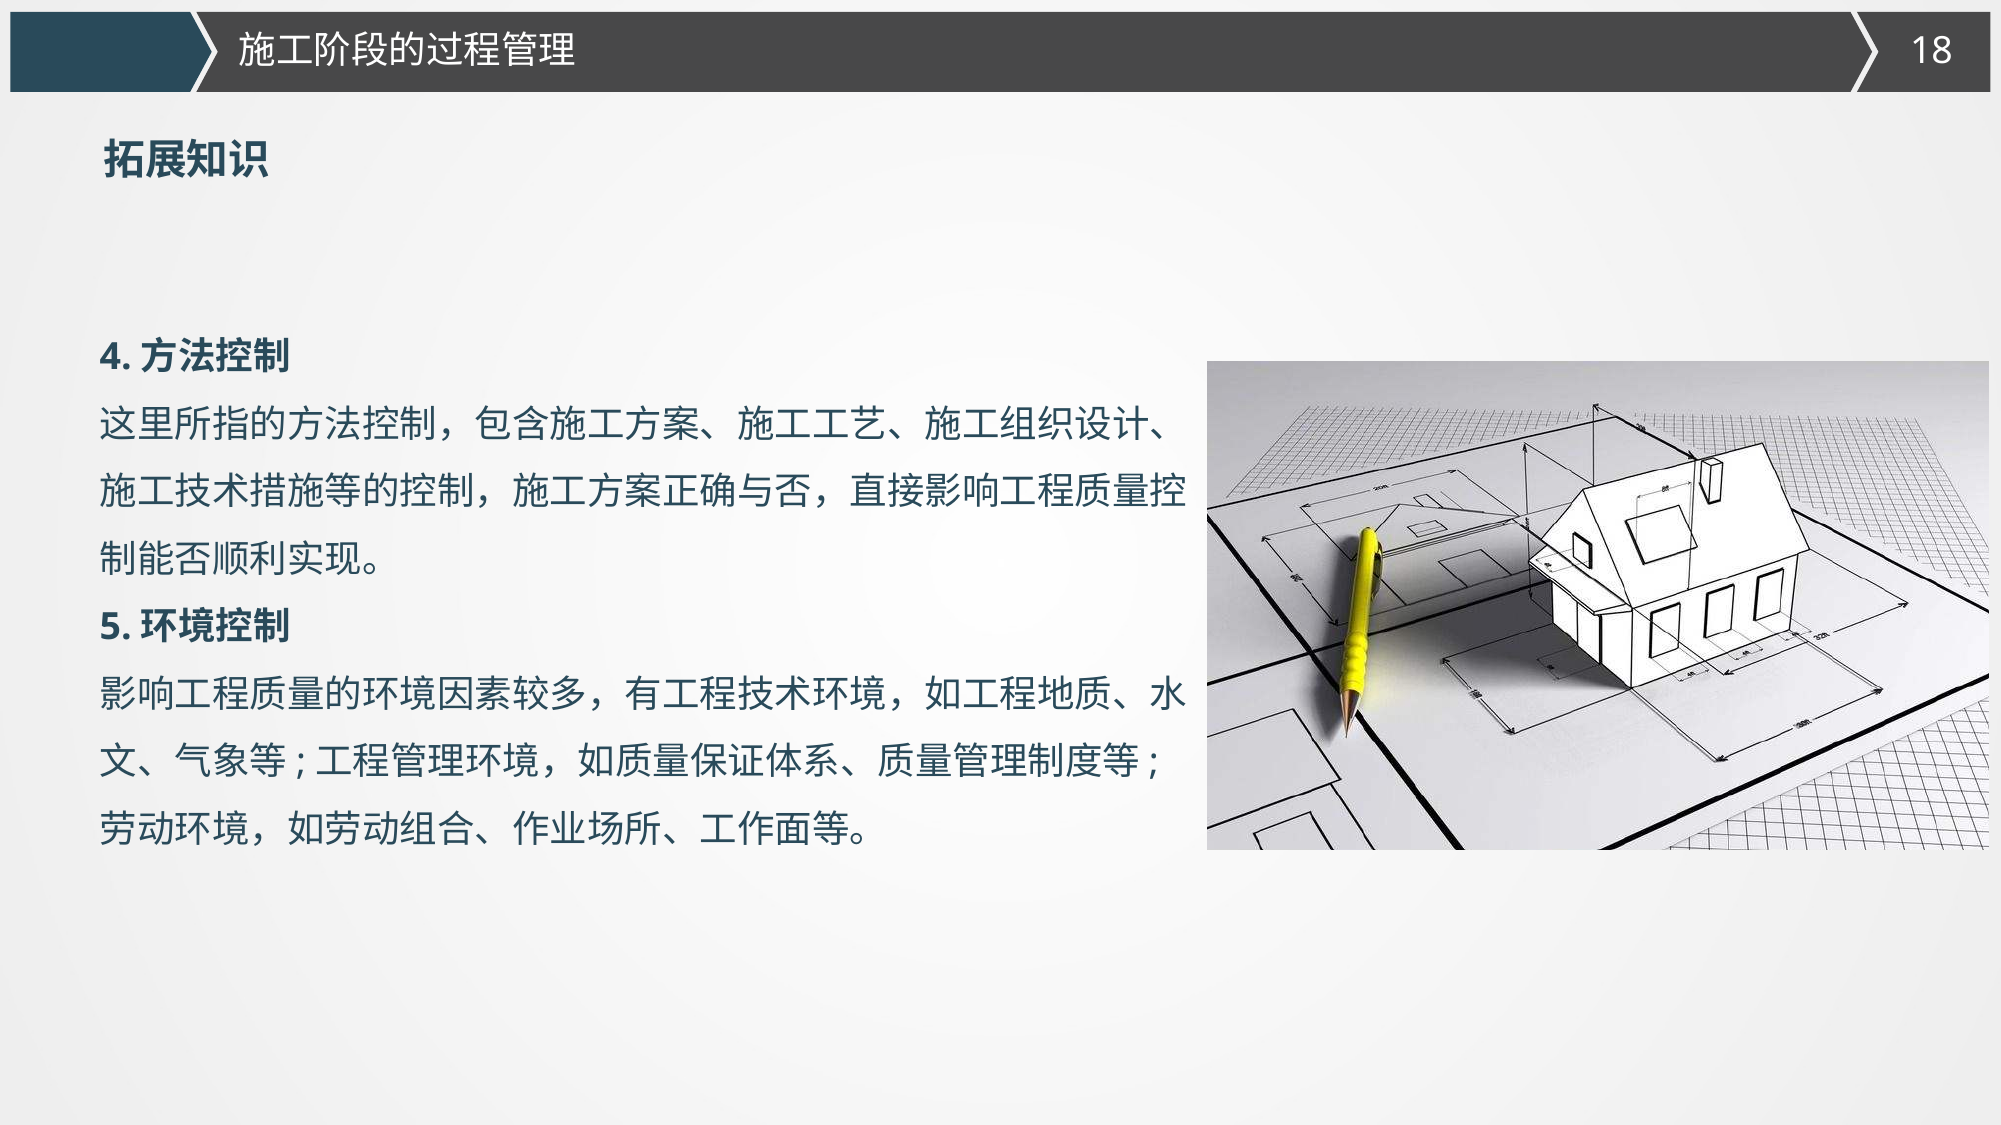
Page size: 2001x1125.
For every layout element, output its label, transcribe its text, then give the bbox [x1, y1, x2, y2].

text_box 施工阶段的过程管理 [223, 19, 906, 169]
text_box 拓展知识 [88, 125, 496, 190]
picture [0, 0, 2001, 1125]
text_box 4.方法控制 这里所指的方法控制，包含施工方案、施工工艺、施工组织设计、施工技术措施等的控制，施工方案正确与否，直接影响工程质量控制能否顺利实现。 5.环境控制 影响工程质量的环境因素较多，有工程技术环境，如工程地质、水文、气象等;工程管理环境，如质量保证体系、质量管理制度等;劳动环境，如劳动组合、作业场所、工作面等。 [84, 302, 1207, 903]
